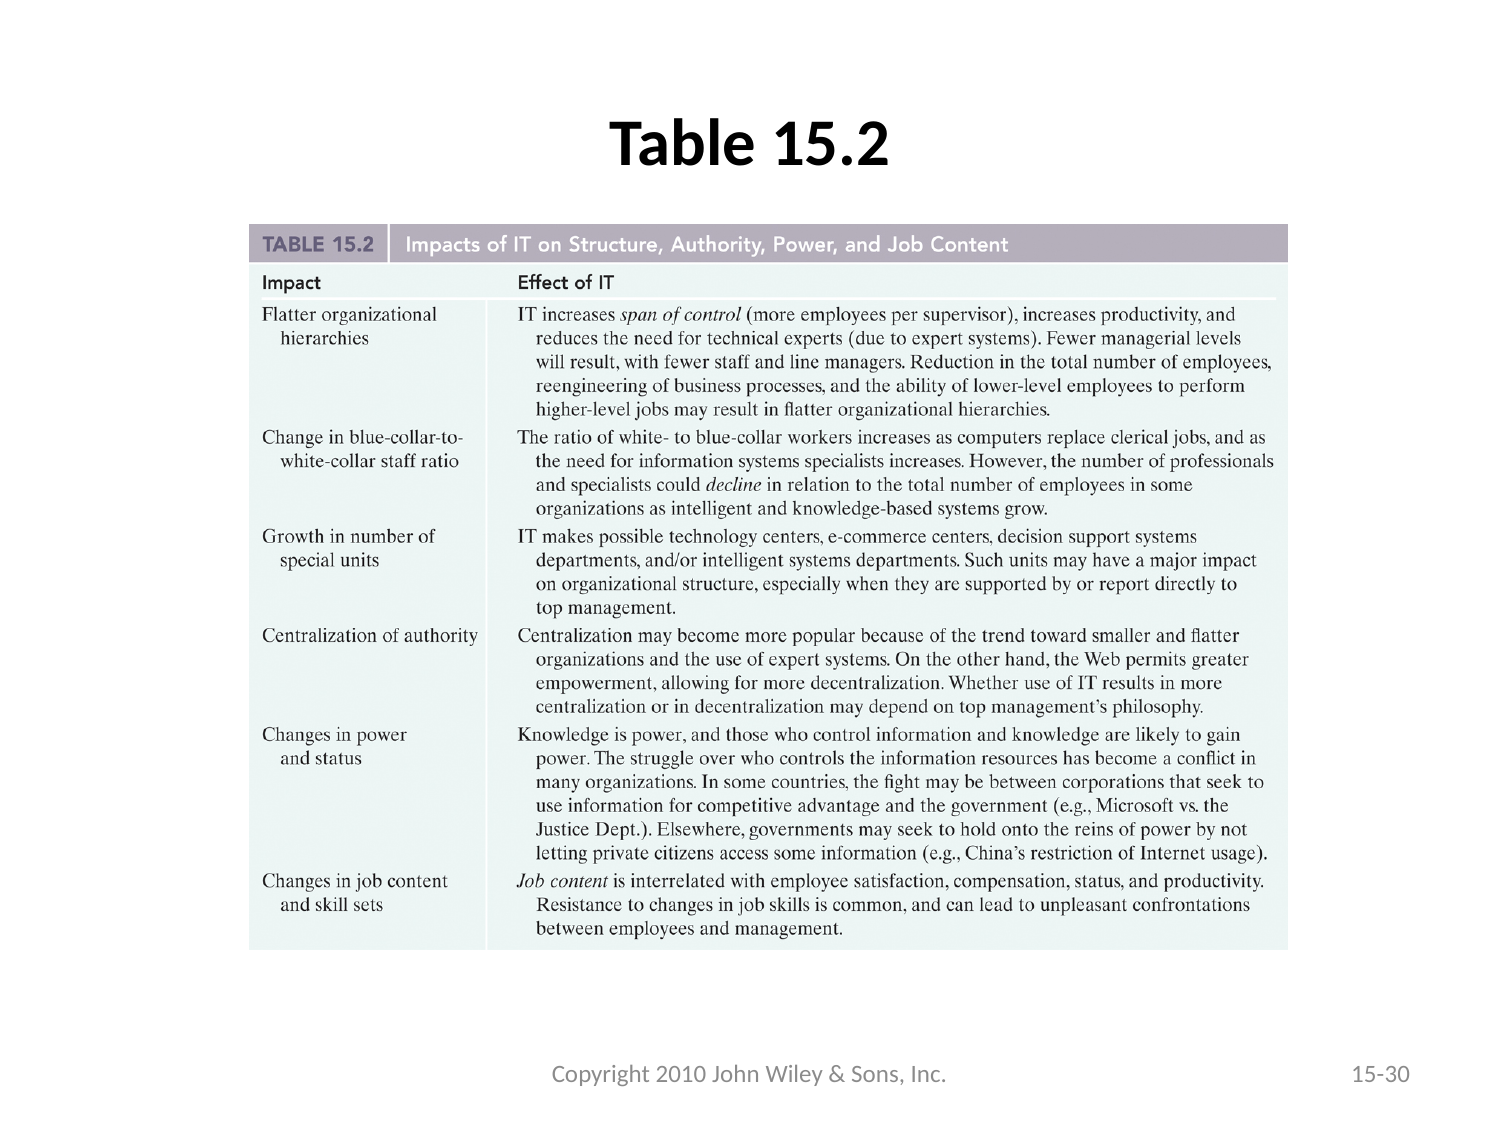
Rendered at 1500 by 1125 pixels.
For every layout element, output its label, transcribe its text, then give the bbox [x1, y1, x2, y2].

title Table 15.2 [75, 45, 1425, 233]
picture [249, 224, 1288, 951]
footer Copyright 2010 John Wiley & Sons, Inc. [512, 1042, 988, 1103]
slide_number 15-30 [1074, 1042, 1425, 1103]
